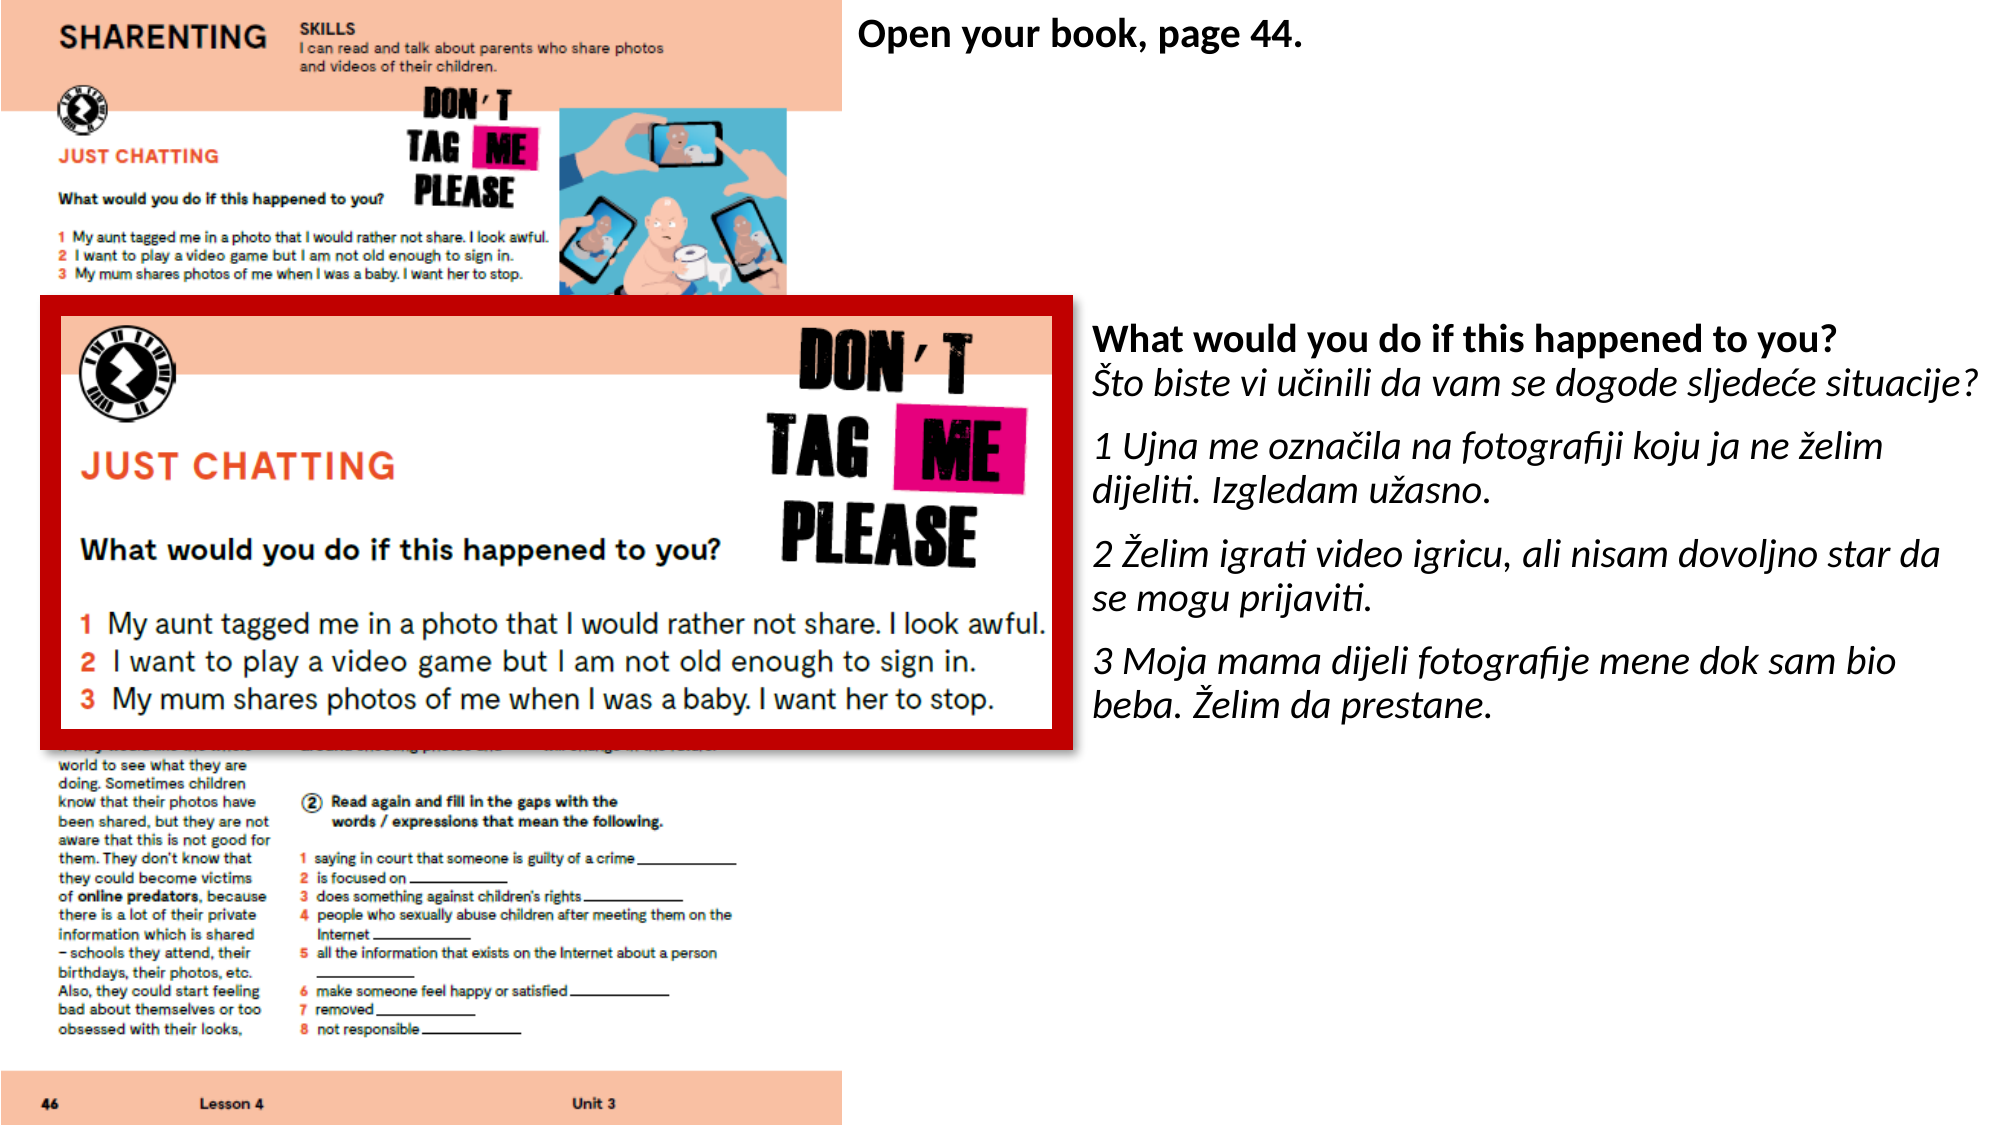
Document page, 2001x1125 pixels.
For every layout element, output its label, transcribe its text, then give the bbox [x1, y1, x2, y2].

text_box What would you do if this happened to you? Što biste vi učinili da vam se dogode sljedeće situacije? 1 Ujna me označila na fotografiji koju ja ne želim dijeliti. Izgledam užasno. 2 Želim igrati video igricu, ali nisam dovoljno star da se mogu prijaviti. 3 Moja mama dijeli fotografije mene dok sam bio beba. Želim da prestane. [1077, 310, 2000, 776]
text_box Open your book, page 44. [842, 3, 1397, 310]
picture [1, 0, 1052, 1125]
